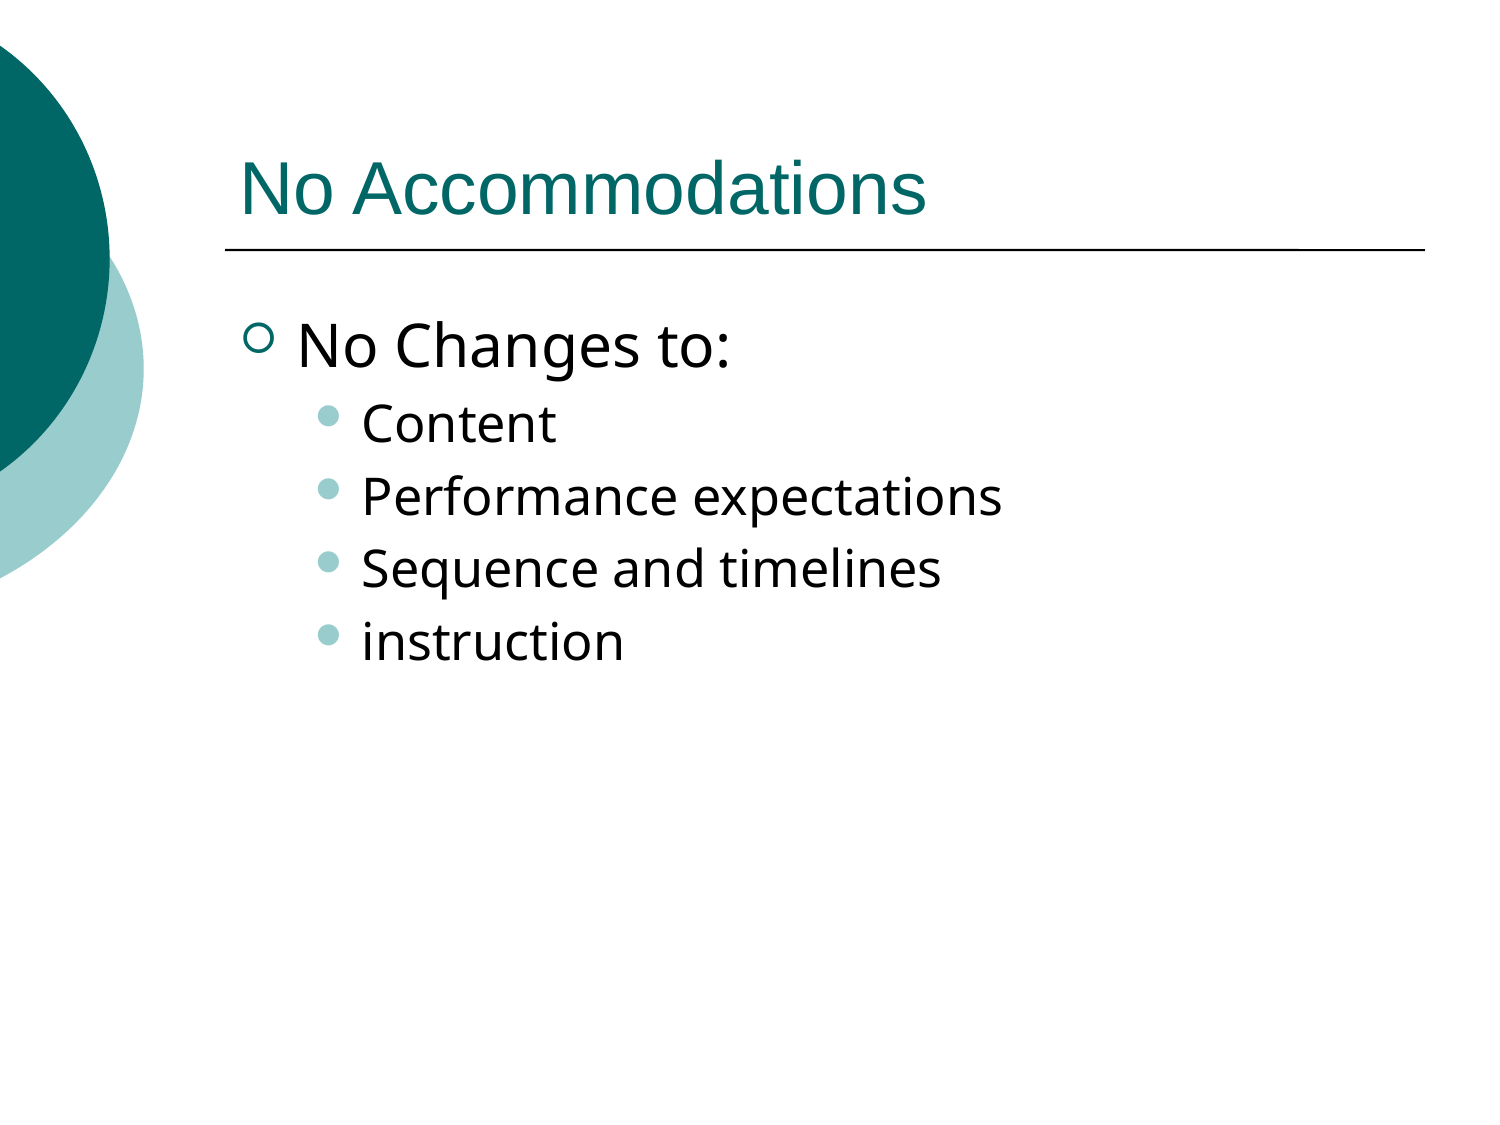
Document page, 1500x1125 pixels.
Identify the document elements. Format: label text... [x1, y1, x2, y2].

title No Accommodations [224, 49, 1425, 238]
list No Changes to: Content Performance expectations Sequence and timelines instruction [224, 299, 1425, 975]
